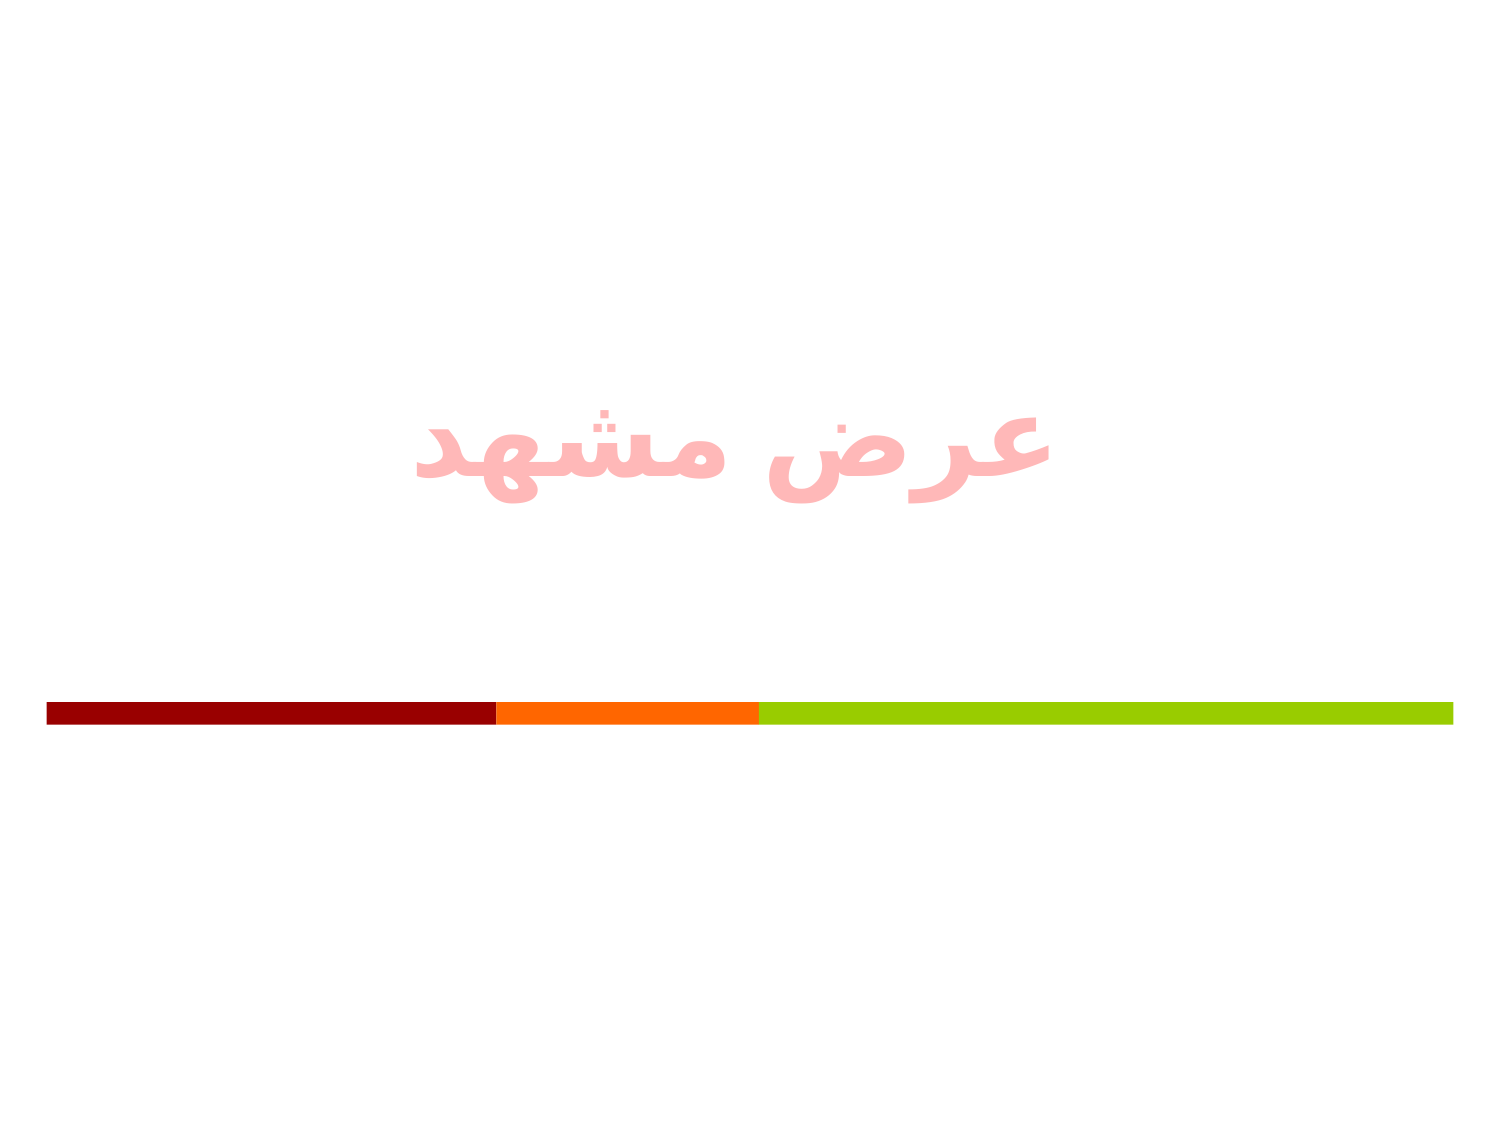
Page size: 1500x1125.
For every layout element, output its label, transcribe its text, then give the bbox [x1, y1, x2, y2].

text_box عرض مشهد [394, 356, 1105, 507]
